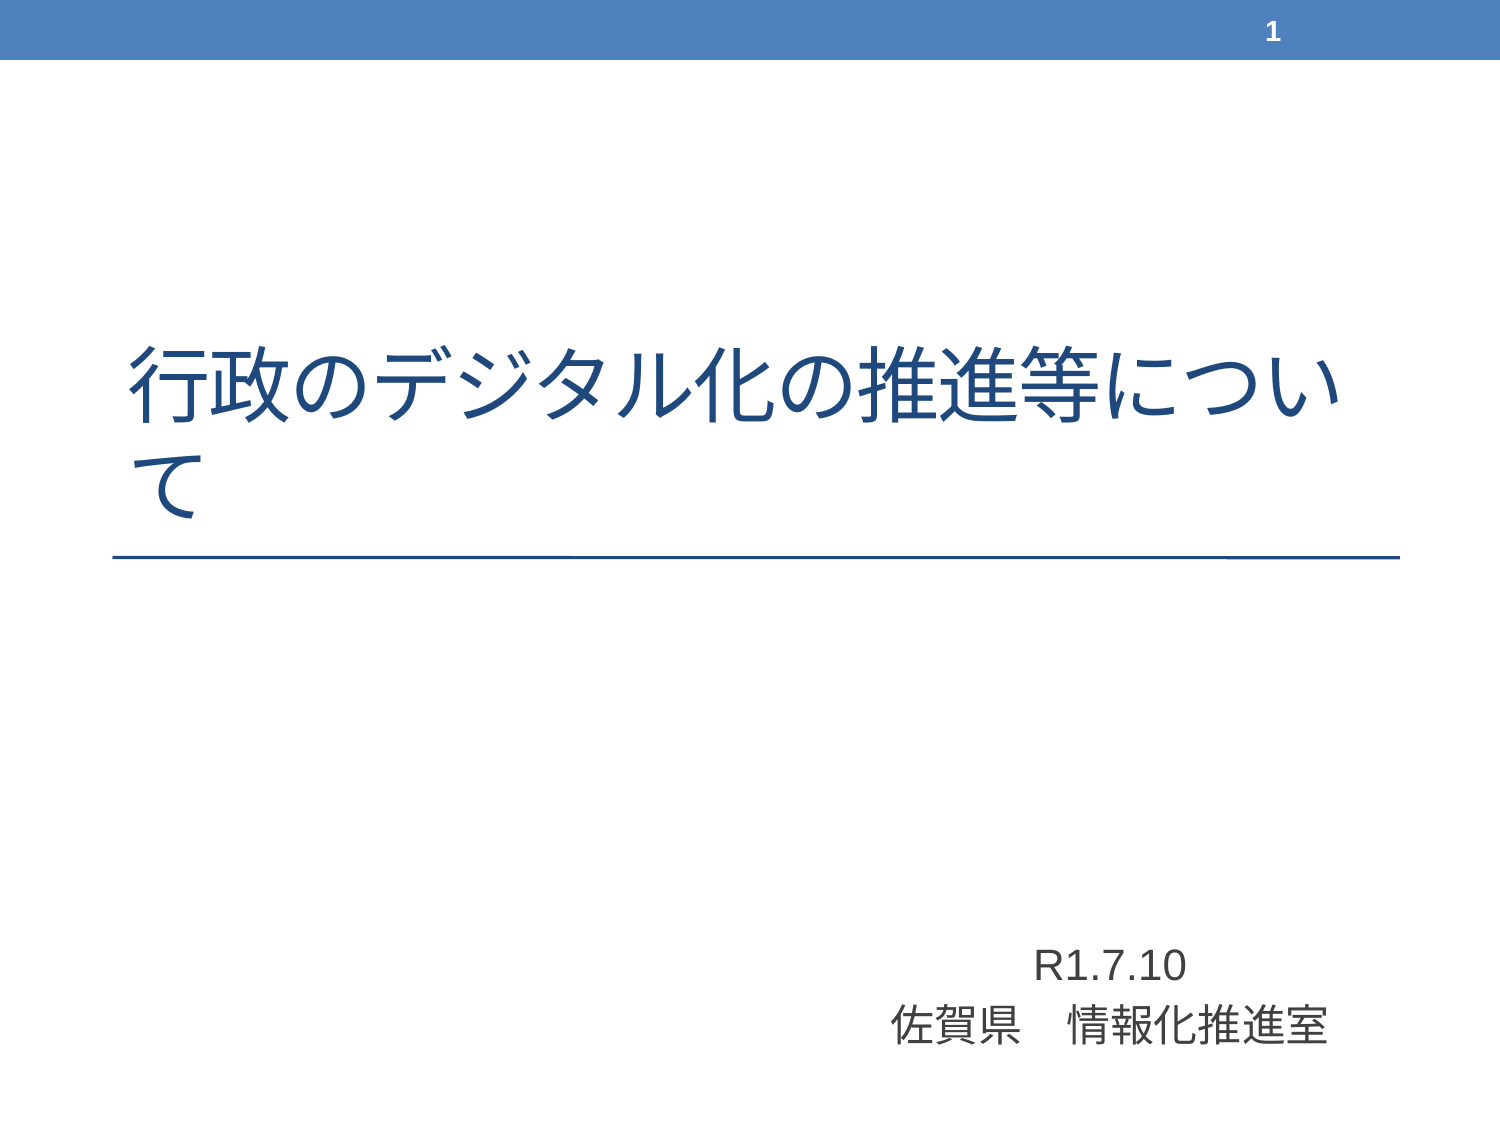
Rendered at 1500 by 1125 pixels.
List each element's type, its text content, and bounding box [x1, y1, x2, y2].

subtitle R1.7.10 佐賀県 情報化推進室 [785, 928, 1436, 1059]
title 行政のデジタル化の推進等について [112, 224, 1400, 542]
slide_number 1 [1250, 3, 1425, 57]
